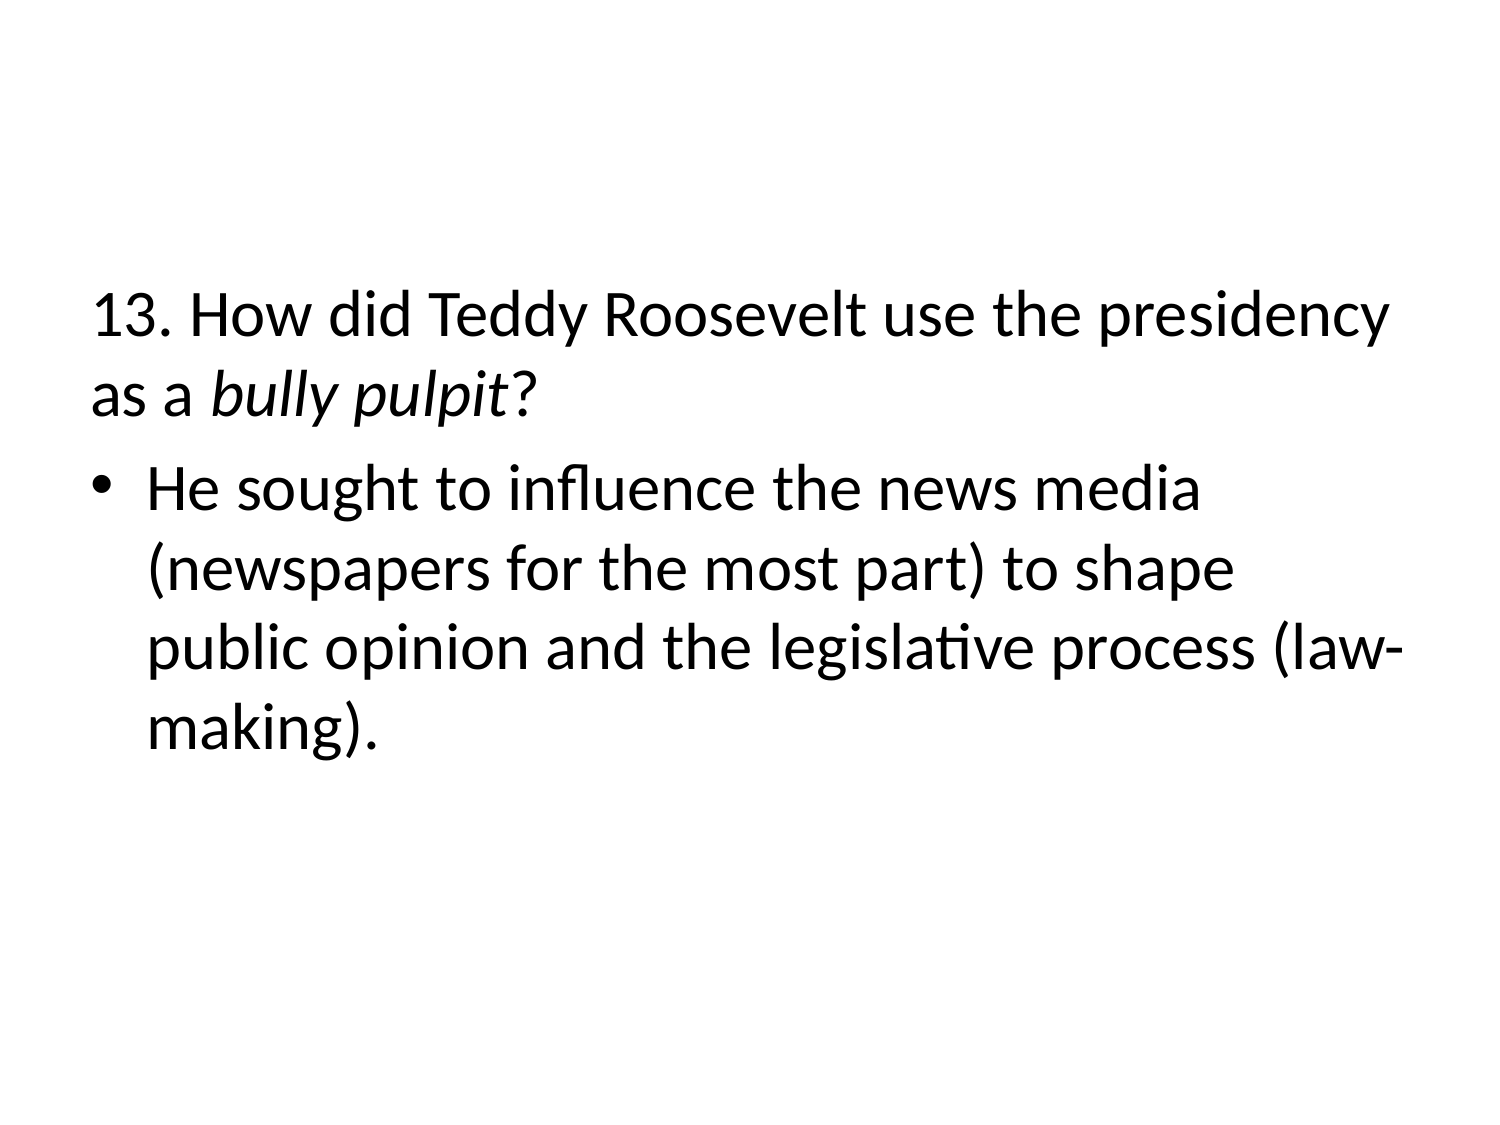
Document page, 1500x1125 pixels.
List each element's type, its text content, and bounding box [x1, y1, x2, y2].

list 13. How did Teddy Roosevelt use the presidency as a bully pulpit? He sought to influence the news media (newspapers for the most part) to shape public opinion and the legislative process (law-making). [75, 262, 1425, 1005]
